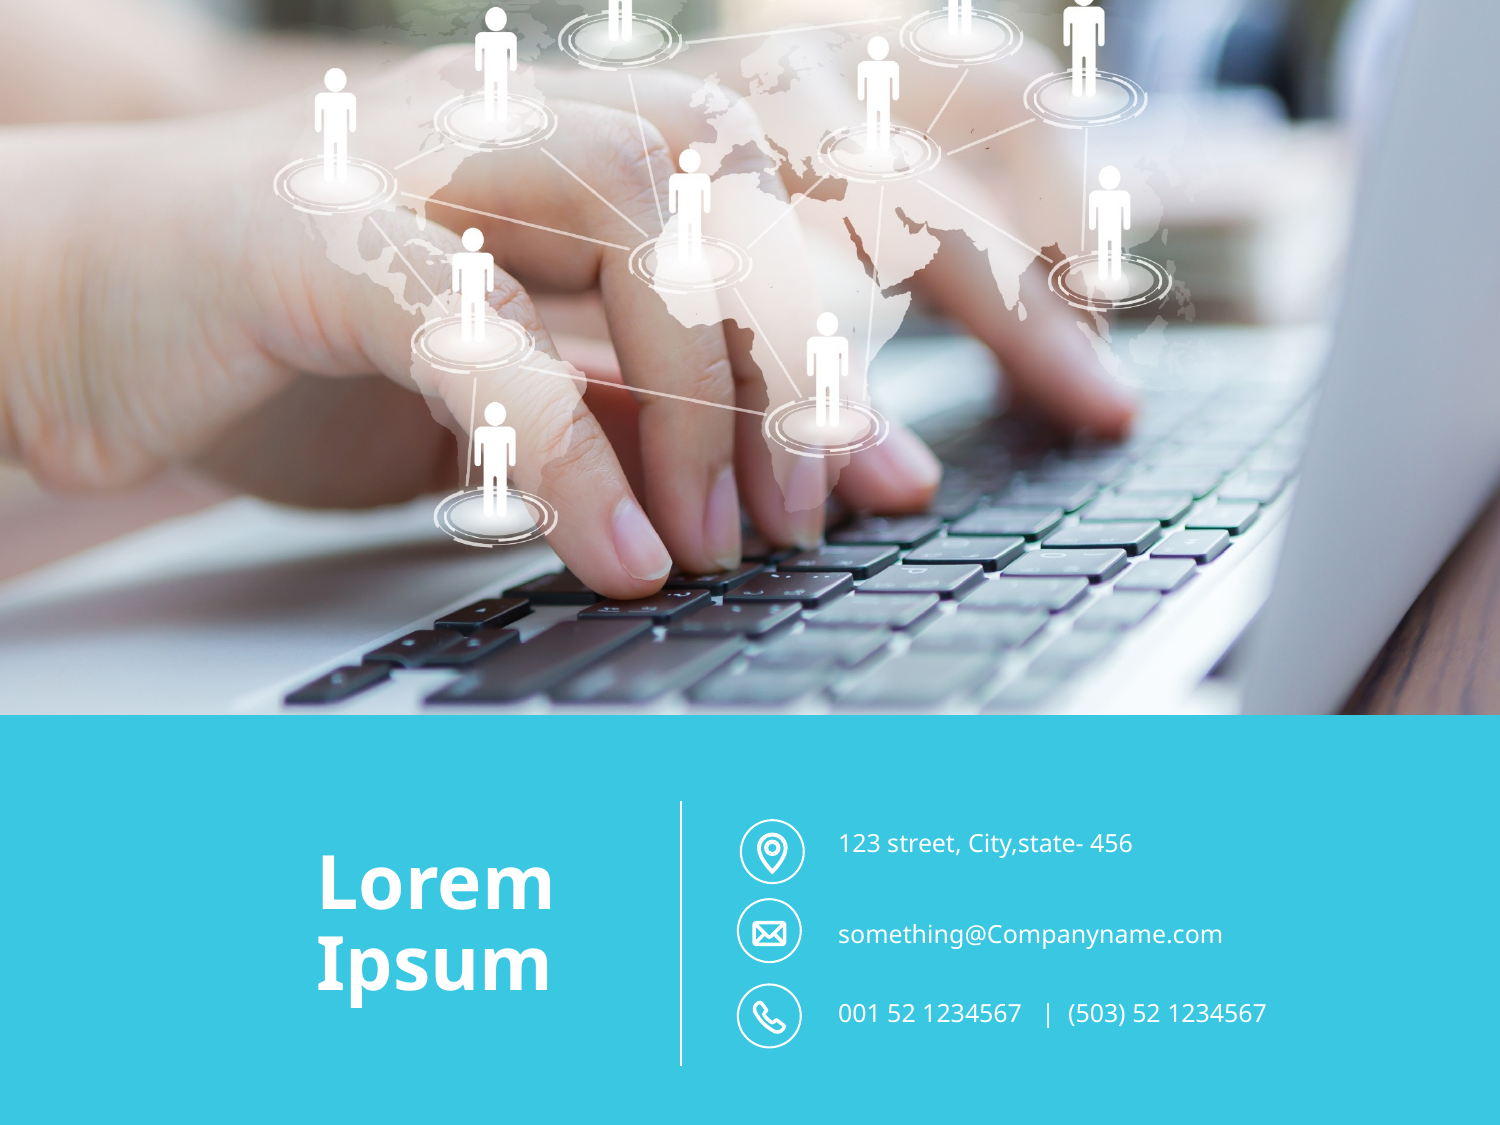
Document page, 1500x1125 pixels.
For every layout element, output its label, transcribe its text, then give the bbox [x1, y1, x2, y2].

list 123 street, City,state- 456 [823, 816, 1309, 873]
picture [0, 0, 1500, 715]
title Lorem Ipsum [301, 816, 597, 1035]
list something@Companyname.com [823, 905, 1309, 963]
list 001 52 1234567 | (503) 52 1234567 [823, 984, 1309, 1041]
